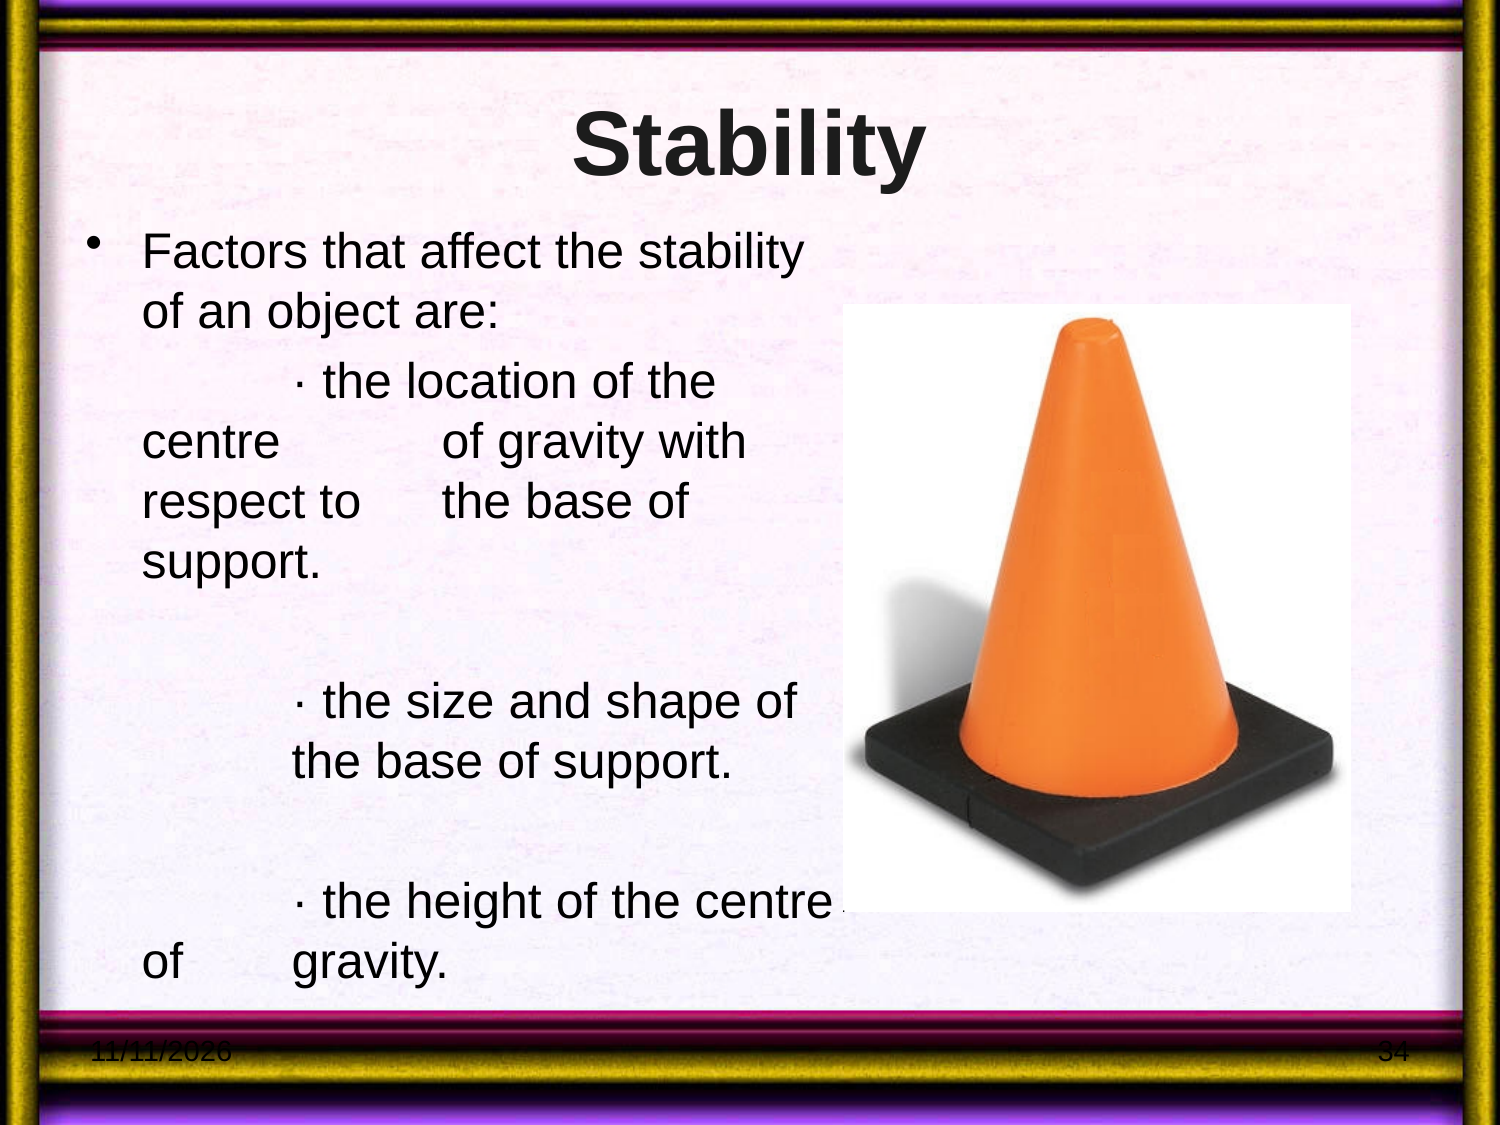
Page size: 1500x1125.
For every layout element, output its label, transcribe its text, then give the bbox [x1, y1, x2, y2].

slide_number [74, 1024, 426, 1103]
slide_number 34 [1074, 1024, 1426, 1103]
list Factors that affect the stability of an object are: · the location of the centre of gravity with respect to the base of support. · the size and shape of the base of support. · the height of the centre of gravity. [70, 210, 852, 954]
title Stability [74, 44, 1426, 233]
picture [0, 0, 1500, 1125]
